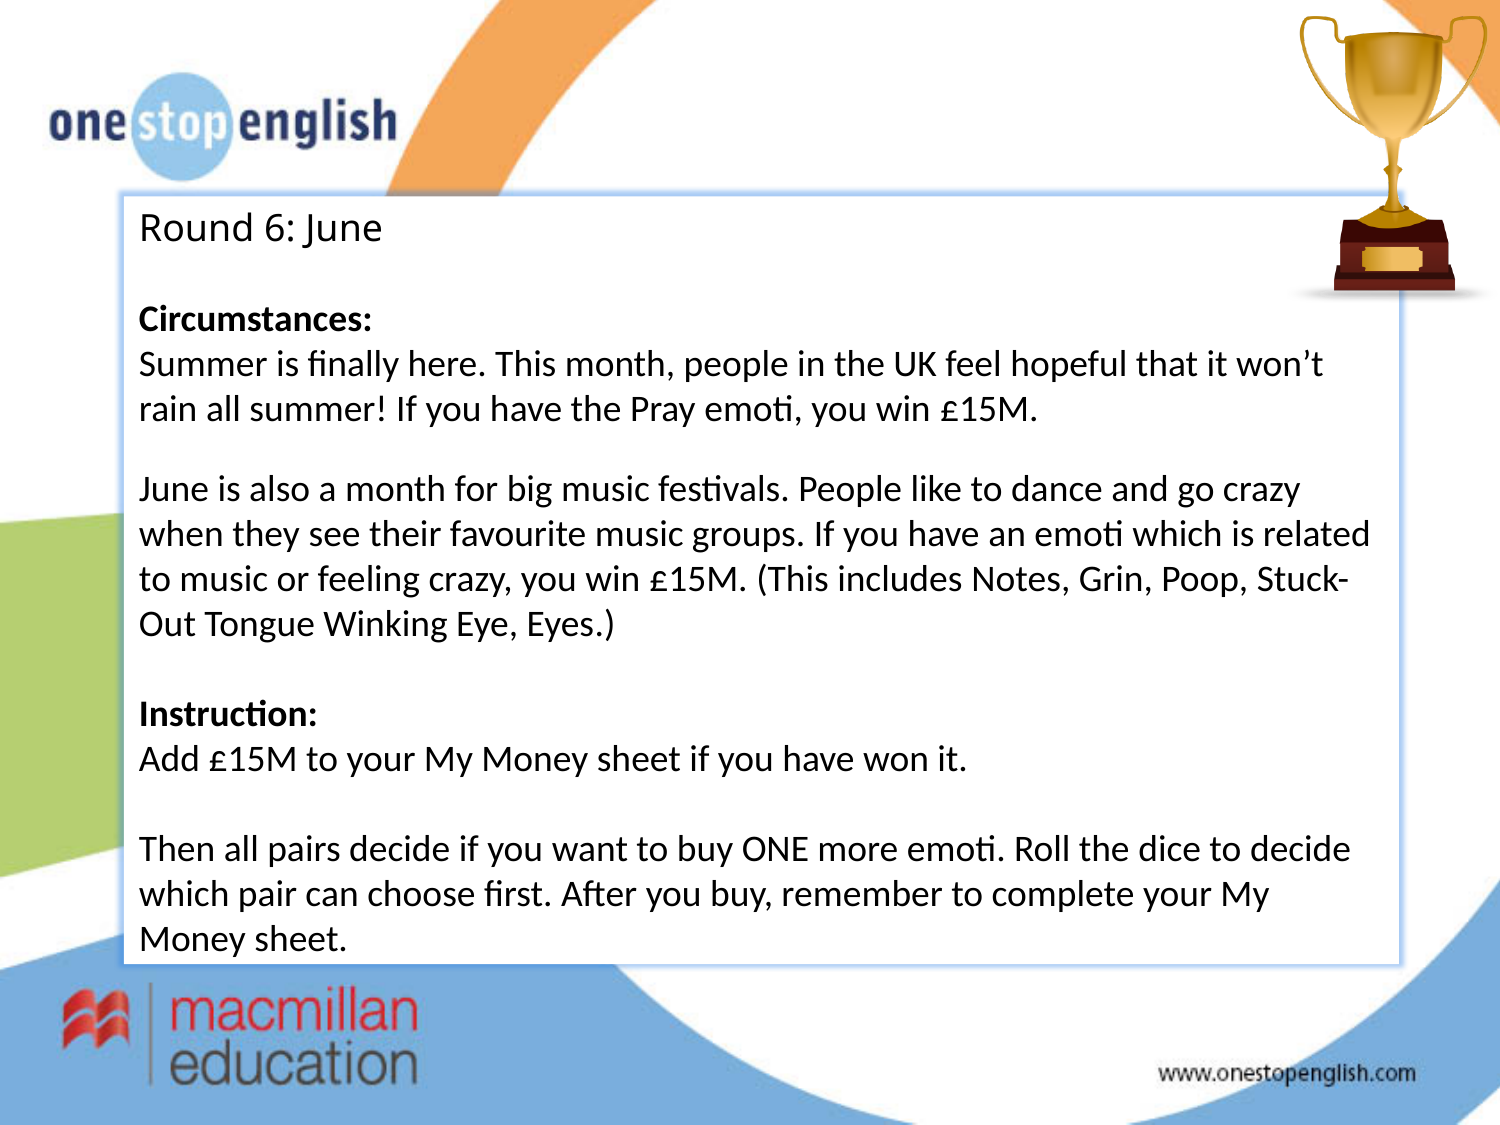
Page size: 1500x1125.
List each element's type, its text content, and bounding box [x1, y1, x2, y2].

text_box Round 6: June Circumstances: Summer is finally here. This month, people in the UK feel hopeful that it won’t rain all summer! If you have the Pray emoti, you win £15M. June is also a month for big music festivals. People like to dance and go crazy when they see their favourite music groups. If you have an emoti which is related to music or feeling crazy, you win £15M. (This includes Notes, Grin, Poop, Stuck-Out Tongue Winking Eye, Eyes.) Instruction: Add £15M to your My Money sheet if you have won it. Then all pairs decide if you want to buy ONE more emoti. Roll the dice to decide which pair can choose first. After you buy, remember to complete your My Money sheet. [123, 196, 1399, 965]
picture [0, 0, 1500, 1125]
